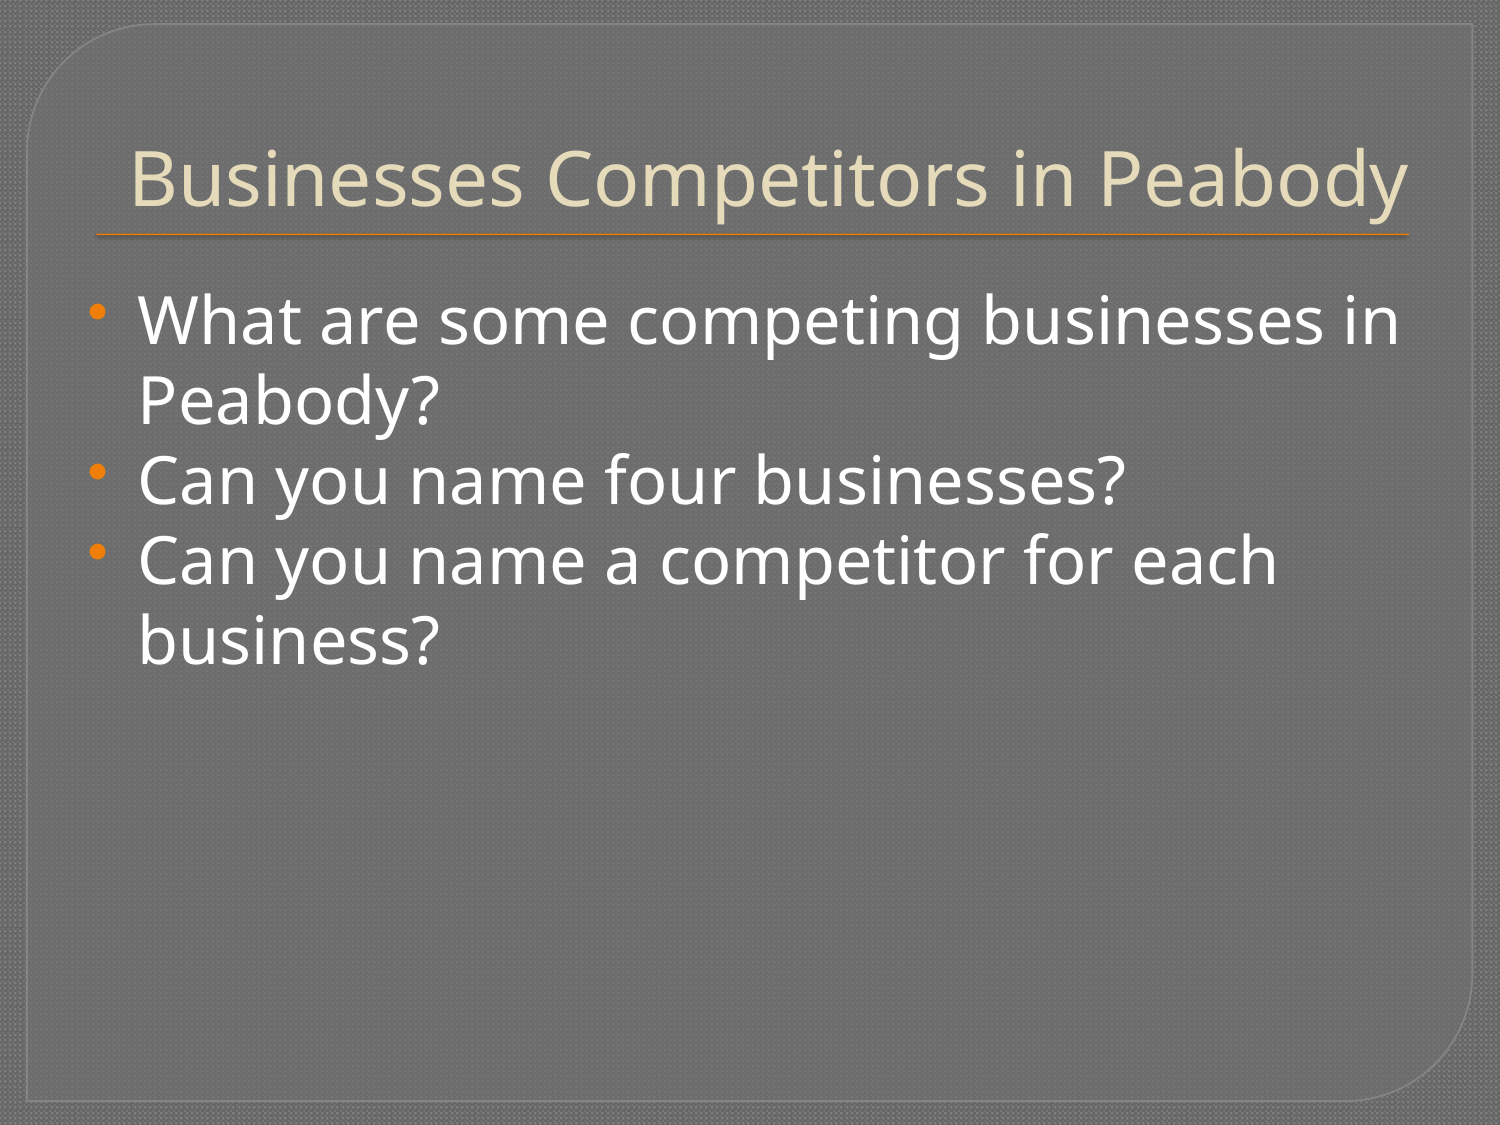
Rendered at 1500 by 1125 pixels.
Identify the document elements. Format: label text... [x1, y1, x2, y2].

title Businesses Competitors in Peabody [75, 41, 1425, 230]
list What are some competing businesses in Peabody? Can you name four businesses? Can you name a competitor for each business? [75, 270, 1425, 1013]
